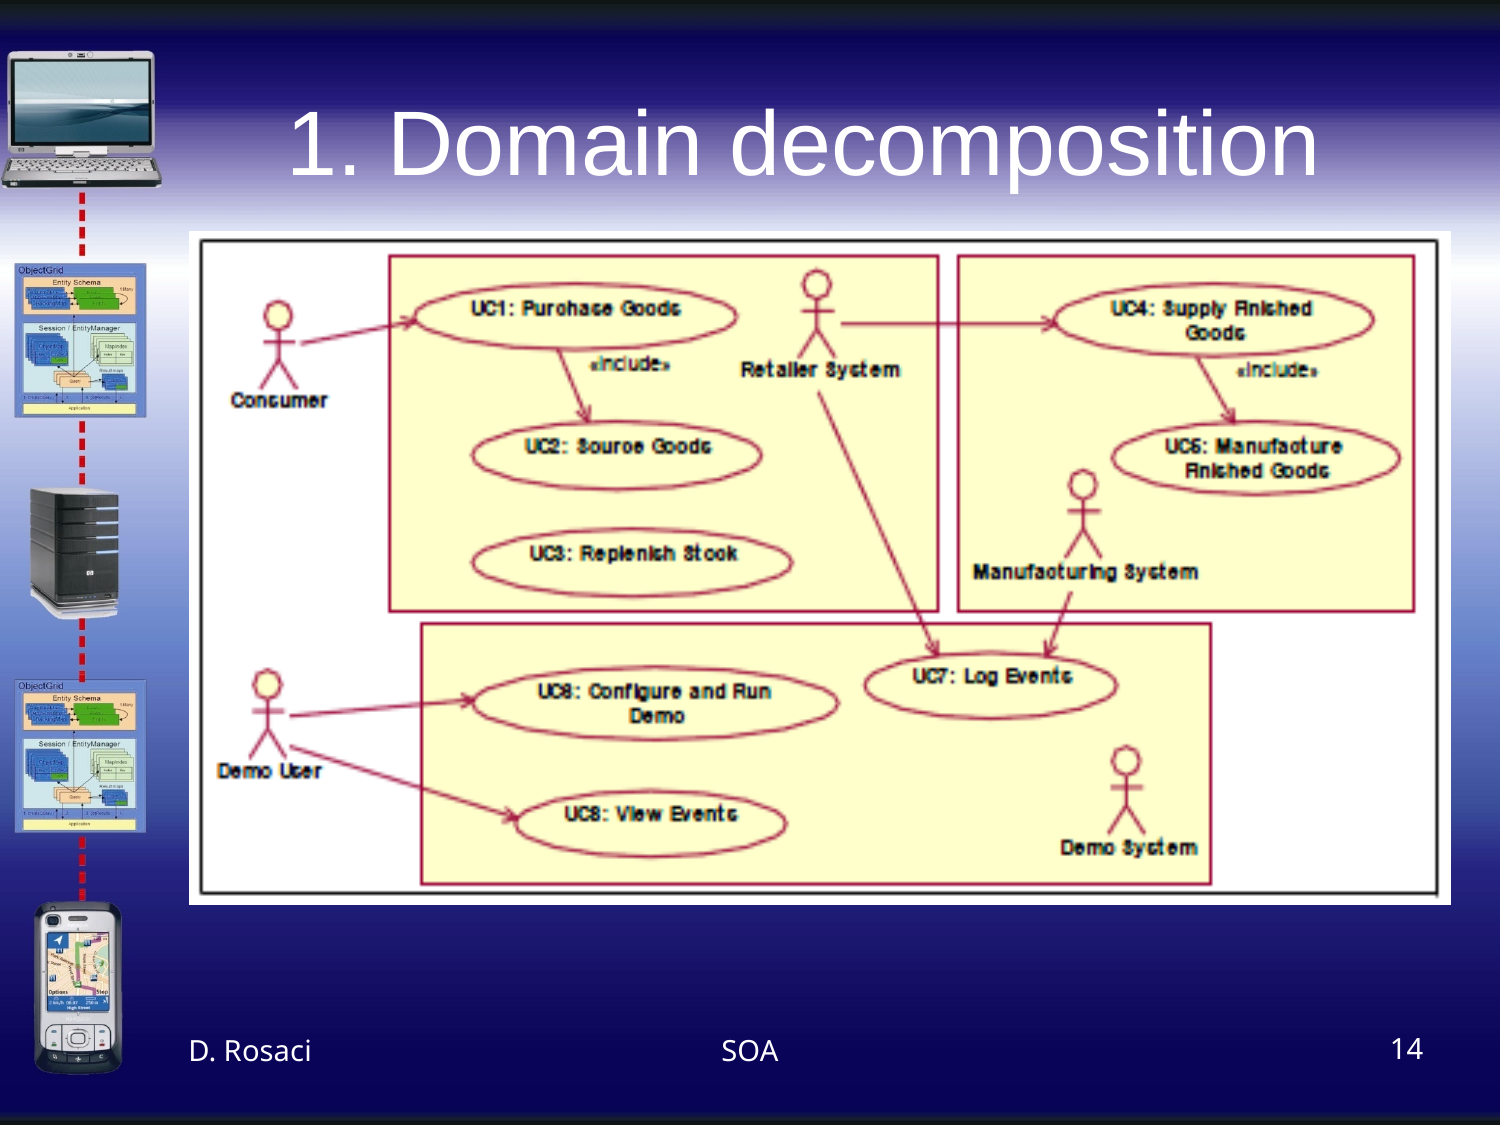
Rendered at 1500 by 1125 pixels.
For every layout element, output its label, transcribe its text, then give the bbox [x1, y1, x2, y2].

picture [0, 0, 1500, 1125]
footer SOA [512, 1024, 988, 1103]
title 1. Domain decomposition [182, 44, 1426, 233]
slide_number D. Rosaci [74, 1024, 426, 1103]
